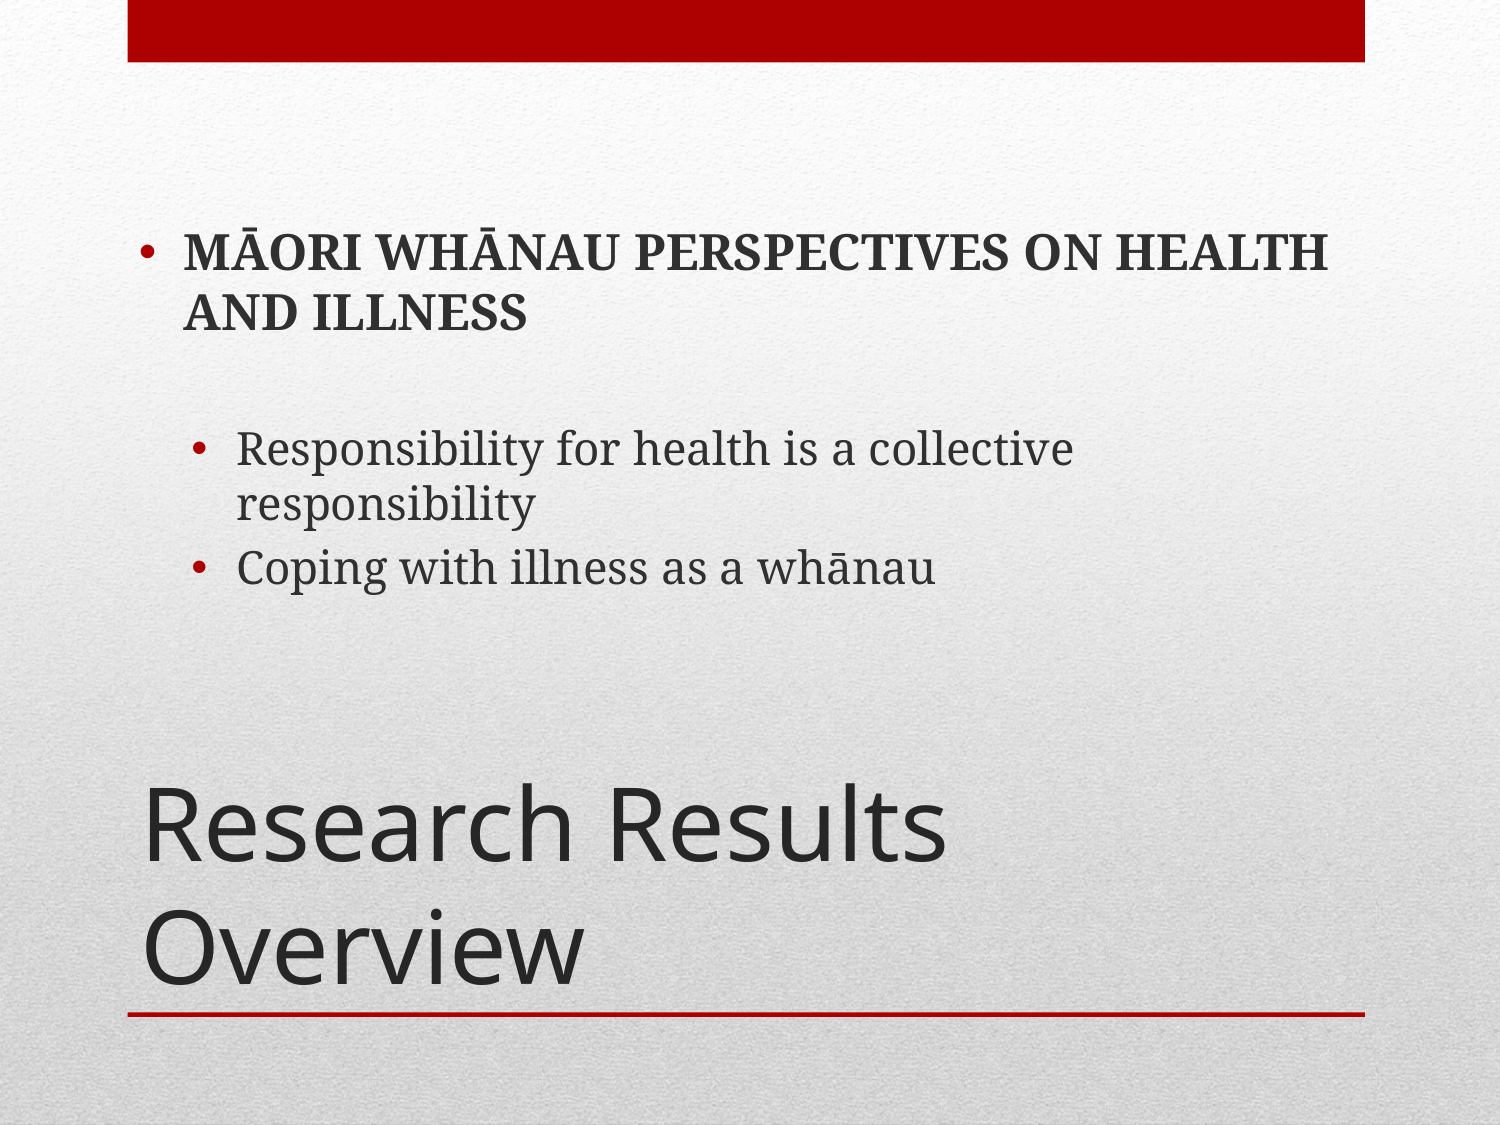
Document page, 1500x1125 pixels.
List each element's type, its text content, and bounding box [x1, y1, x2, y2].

title Research Results Overview [125, 846, 1238, 1013]
list MĀORI WHĀNAU PERSPECTIVES ON HEALTH AND ILLNESS Responsibility for health is a collective responsibility Coping with illness as a whānau [123, 208, 1362, 846]
